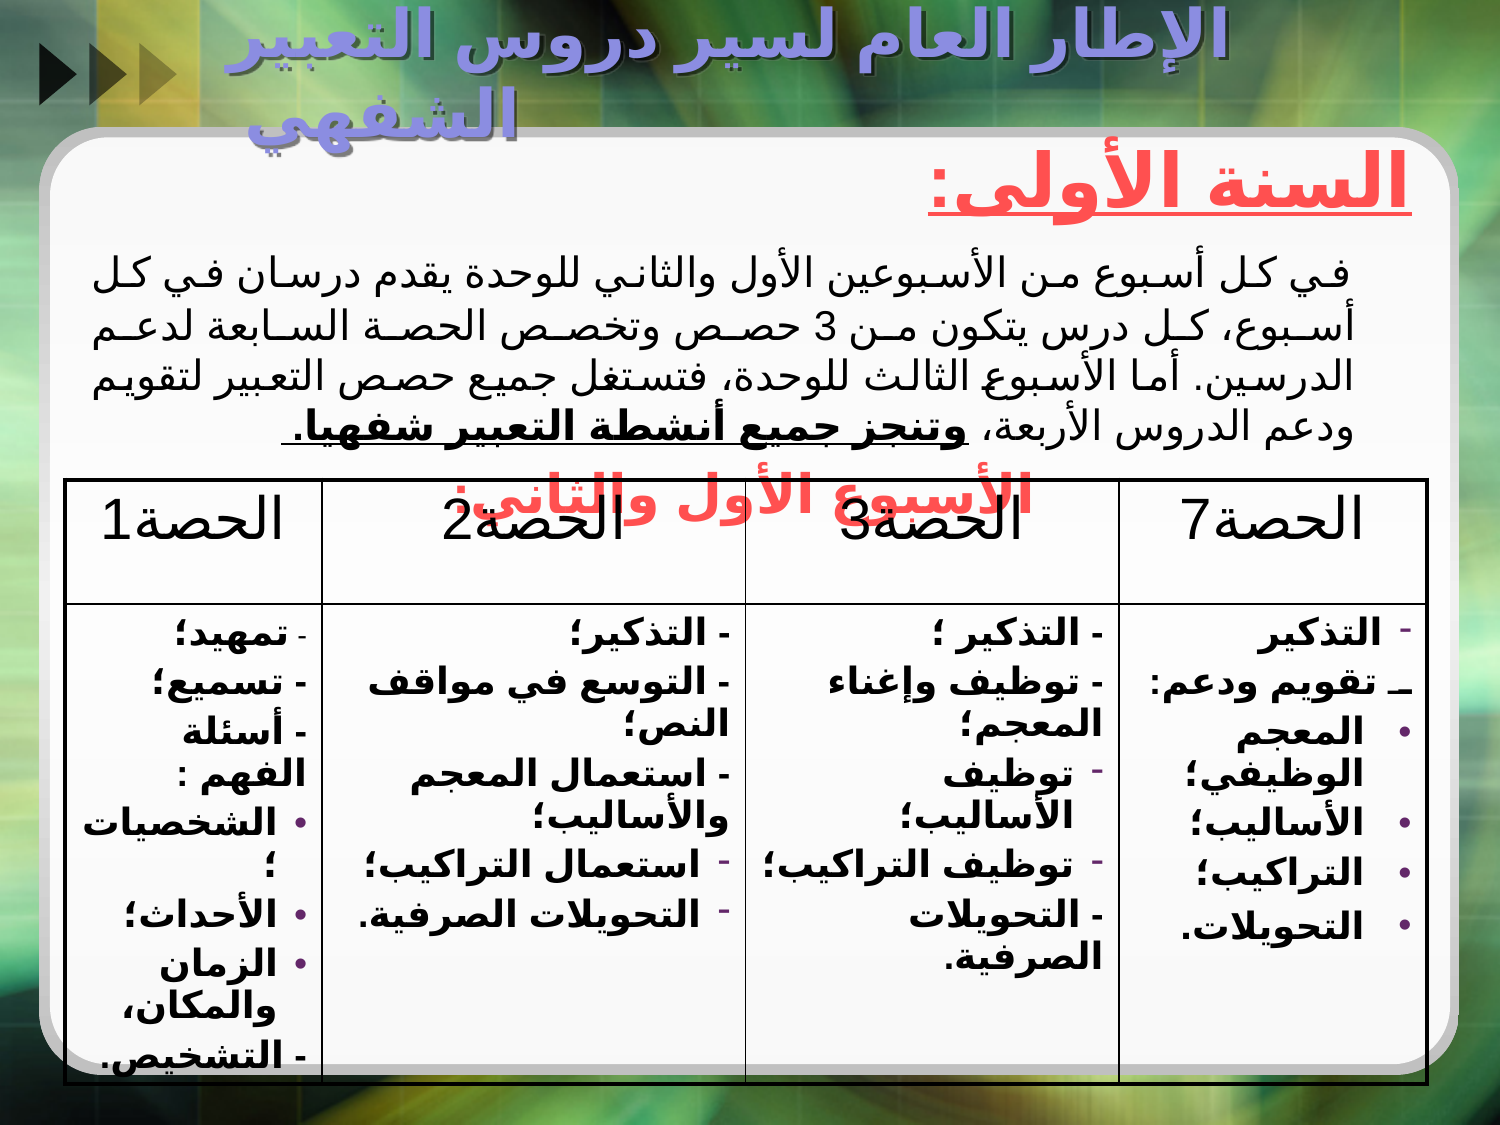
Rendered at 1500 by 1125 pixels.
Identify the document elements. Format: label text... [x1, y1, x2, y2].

title الإطار العام لسير دروس التعبير الشفهي [212, 24, 1463, 118]
table_cell - التذكير؛ - التوسع في مواقف النص؛ - استعمال المعجم والأساليب؛ استعمال التراكيب؛ التحويلات الصرفية. [323, 605, 745, 1082]
picture [0, 0, 1500, 1125]
text_box السنة الأولى: في كل أسبوع من الأسبوعين الأول والثاني للوحدة يقدم درسان في كل أسبوع، كل درس يتكون من 3 حصص وتخصص الحصة السابعة لدعم الدرسين. أما الأسبوع الثالث للوحدة، فتستغل جميع حصص التعبير لتقويم ودعم الدروس الأربعة، وتنجز جميع أنشطة التعبير شفهيا. الأسبوع الأول والثاني: [76, 125, 1427, 478]
table_header الحصة1 [67, 482, 321, 603]
table_cell التذكير ــ تقويم ودعم: المعجم الوظيفي؛ الأساليب؛ التراكيب؛ التحويلات. [1120, 605, 1425, 1082]
table_header الحصة2 [323, 482, 745, 603]
table_header الحصة7 [1120, 482, 1425, 603]
table_cell - تمهيد؛ - تسميع؛ - أسئلة الفهم : الشخصيات؛ الأحداث؛ الزمان والمكان، - التشخيص. [67, 605, 321, 1082]
table_header الحصة3 [746, 482, 1118, 603]
table_cell - التذكير ؛ - توظيف وإغناء المعجم؛ توظيف الأساليب؛ توظيف التراكيب؛ - التحويلات الصرفية. [746, 605, 1118, 1082]
